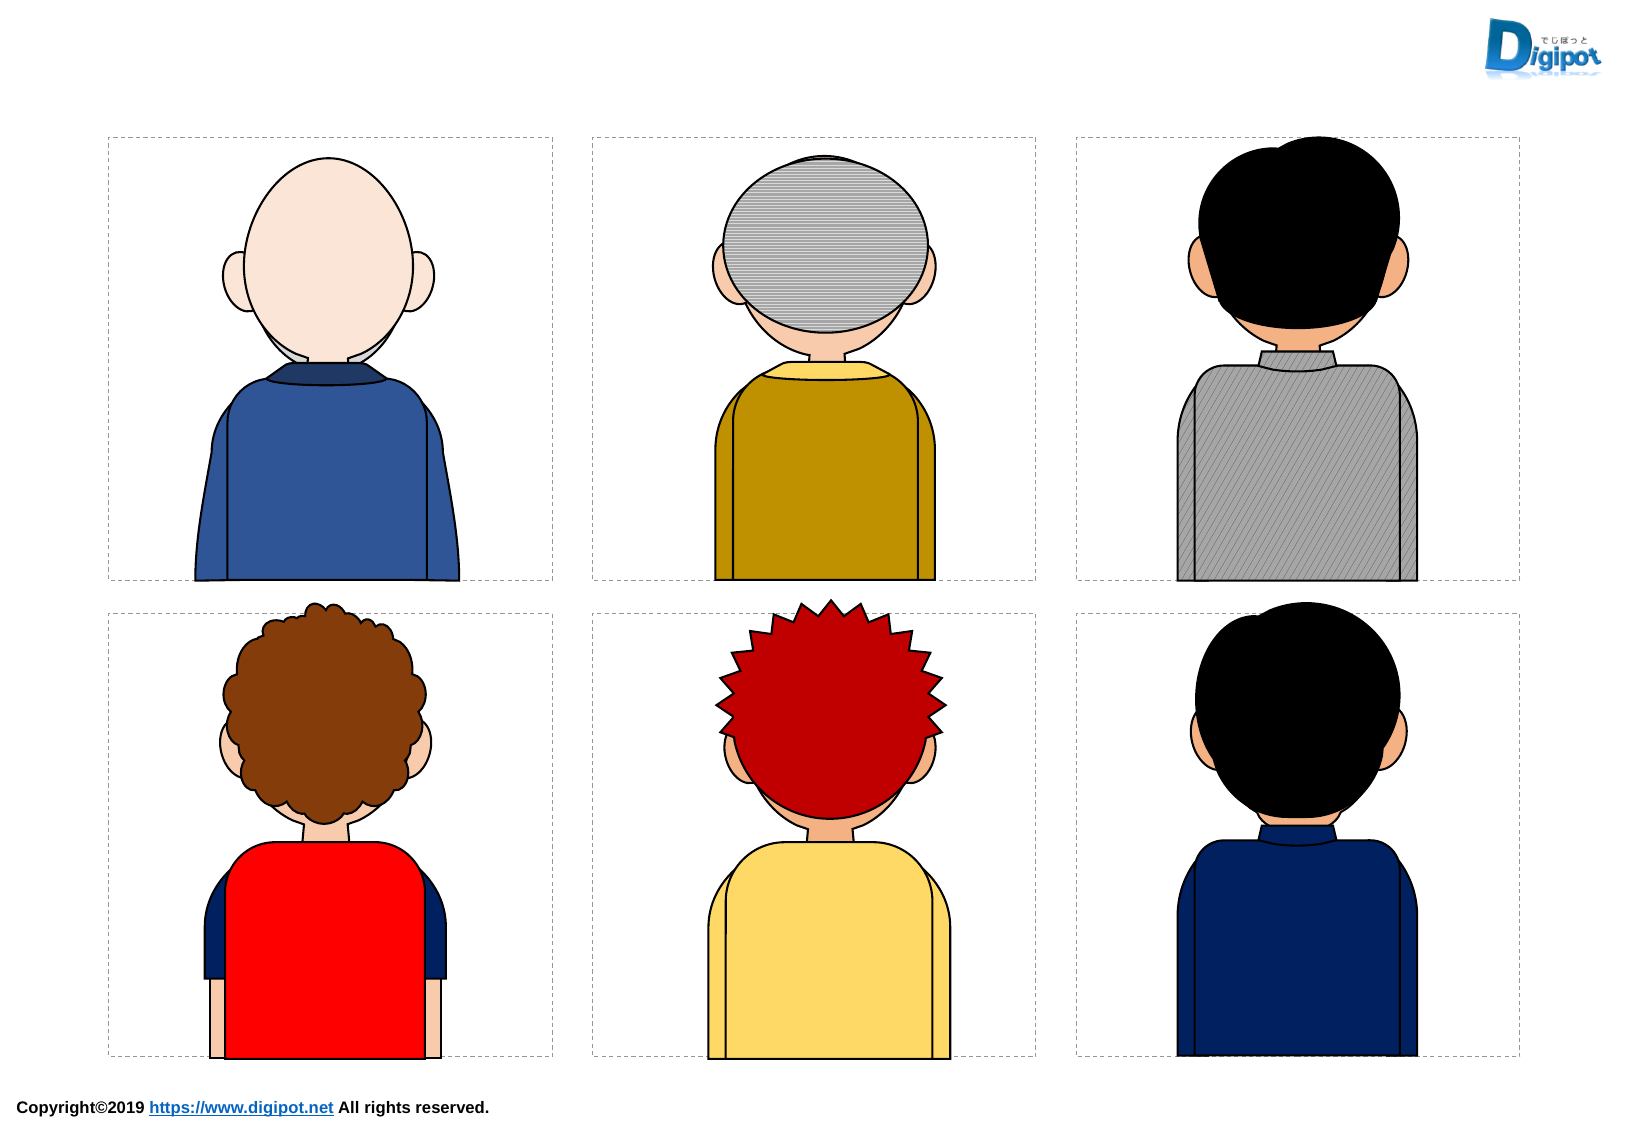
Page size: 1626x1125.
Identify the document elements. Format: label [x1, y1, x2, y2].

text_box [195, 158, 460, 581]
text_box [1177, 137, 1418, 581]
text_box [1177, 603, 1418, 1056]
picture [1485, 18, 1602, 82]
text_box [708, 600, 951, 1059]
text_box [204, 603, 446, 1059]
text_box [713, 155, 935, 580]
